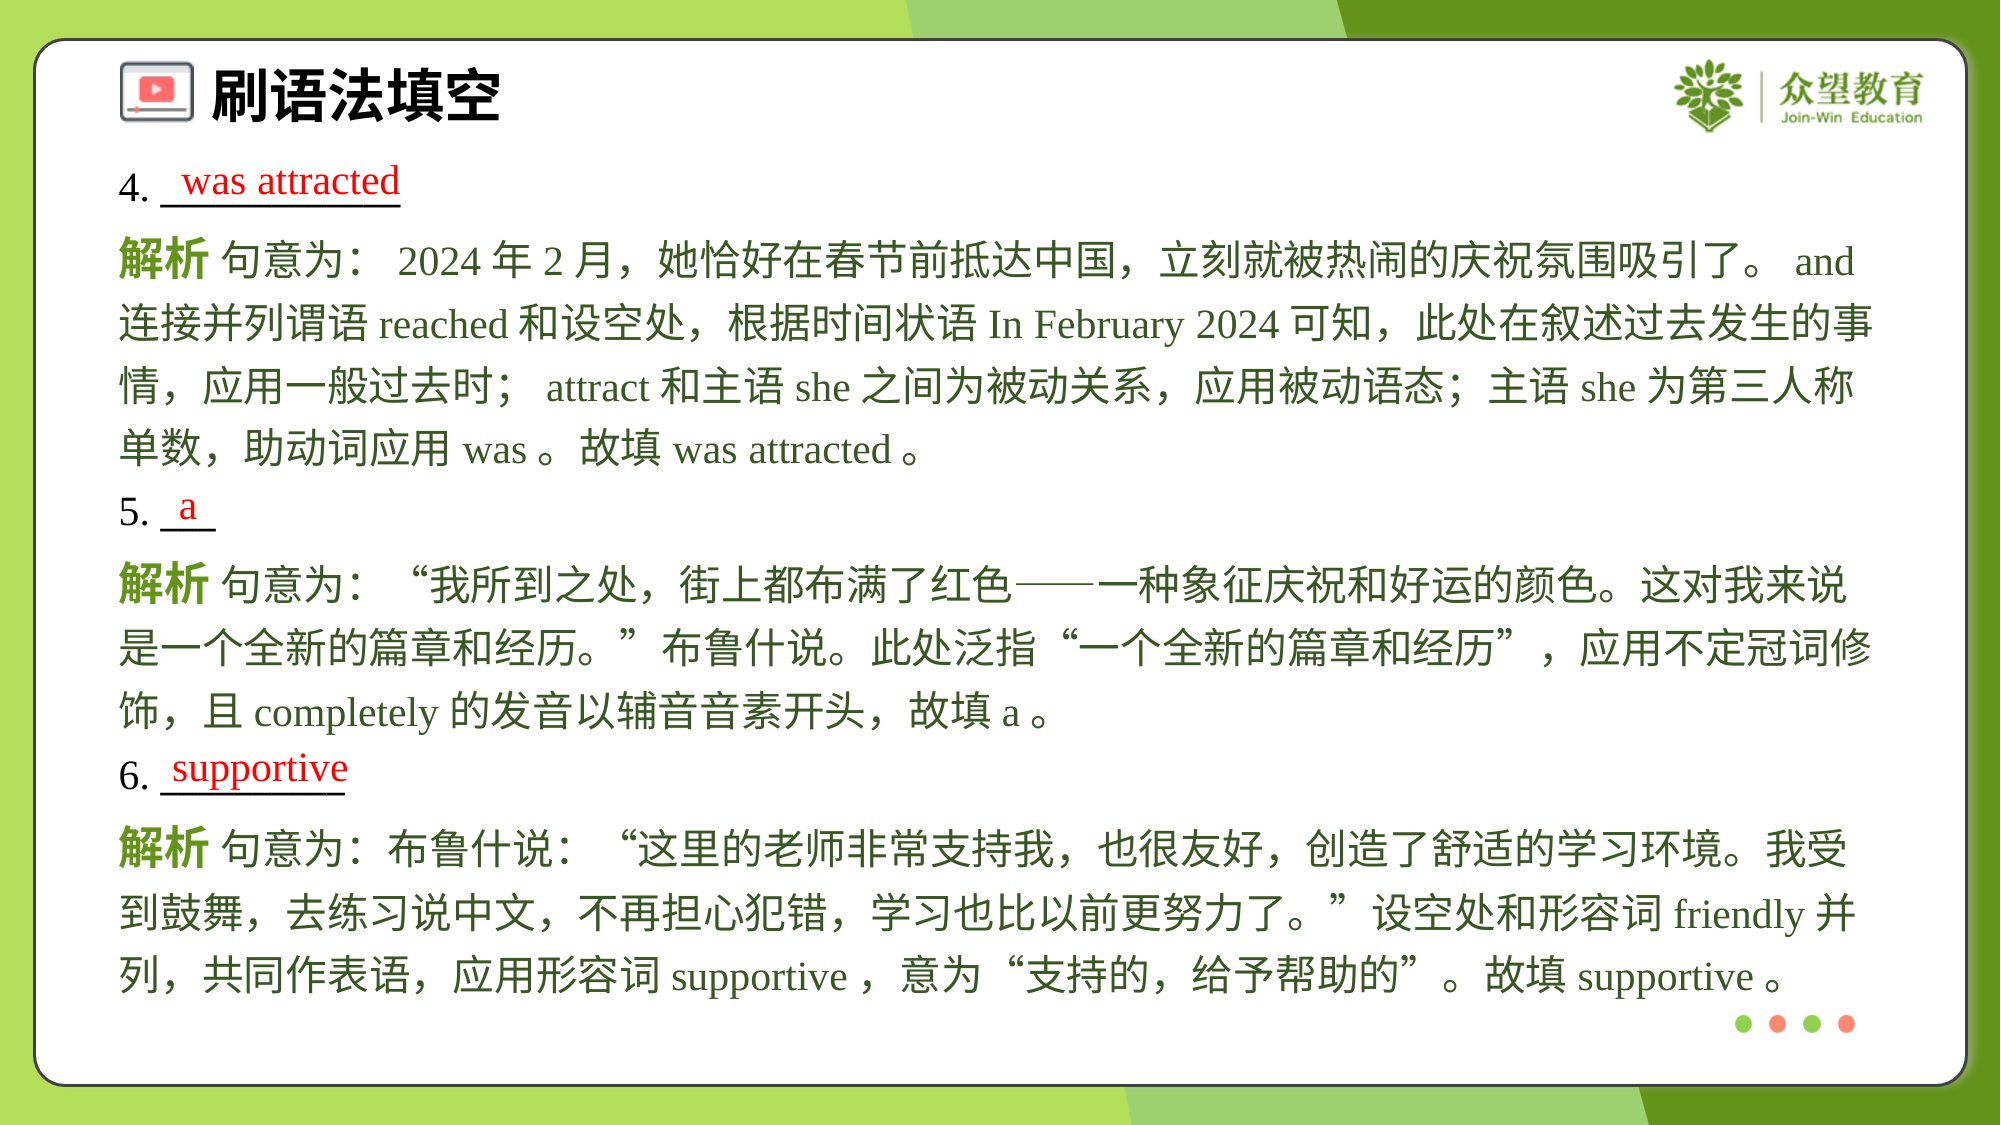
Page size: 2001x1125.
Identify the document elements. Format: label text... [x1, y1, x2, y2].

text_box 4. _____________ [118, 146, 1883, 204]
text_box a [174, 464, 202, 523]
text_box 解析 句意为：“我所到之处，街上都布满了红色——一种象征庆祝和好运的颜色。这对我来说是一个全新的篇章和经历。”布鲁什说。此处泛指“一个全新的篇章和经历”，应用不定冠词修饰，且completely的发音以辅音音素开头，故填a。 [118, 540, 1883, 730]
text_box 6. __________ [118, 735, 1883, 793]
text_box 解析 句意为：布鲁什说：“这里的老师非常支持我，也很友好，创造了舒适的学习环境。我受到鼓舞，去练习说中文，不再担心犯错，学习也比以前更努力了。”设空处和形容词friendly并列，共同作表语，应用形容词supportive，意为“支持的，给予帮助的”。故填supportive。 [118, 805, 1883, 995]
text_box 解析 句意为：2024年2月，她恰好在春节前抵达中国，立刻就被热闹的庆祝氛围吸引了。and连接并列谓语reached和设空处，根据时间状语In February 2024可知，此处在叙述过去发生的事情，应用一般过去时；attract和主语she之间为被动关系，应用被动语态；主语she为第三人称单数，助动词应用was。故填was attracted。 [118, 215, 1883, 467]
text_box 5. ___ [118, 471, 1883, 529]
text_box supportive [167, 727, 353, 785]
picture [0, 0, 2000, 1125]
text_box was attracted [172, 140, 411, 198]
